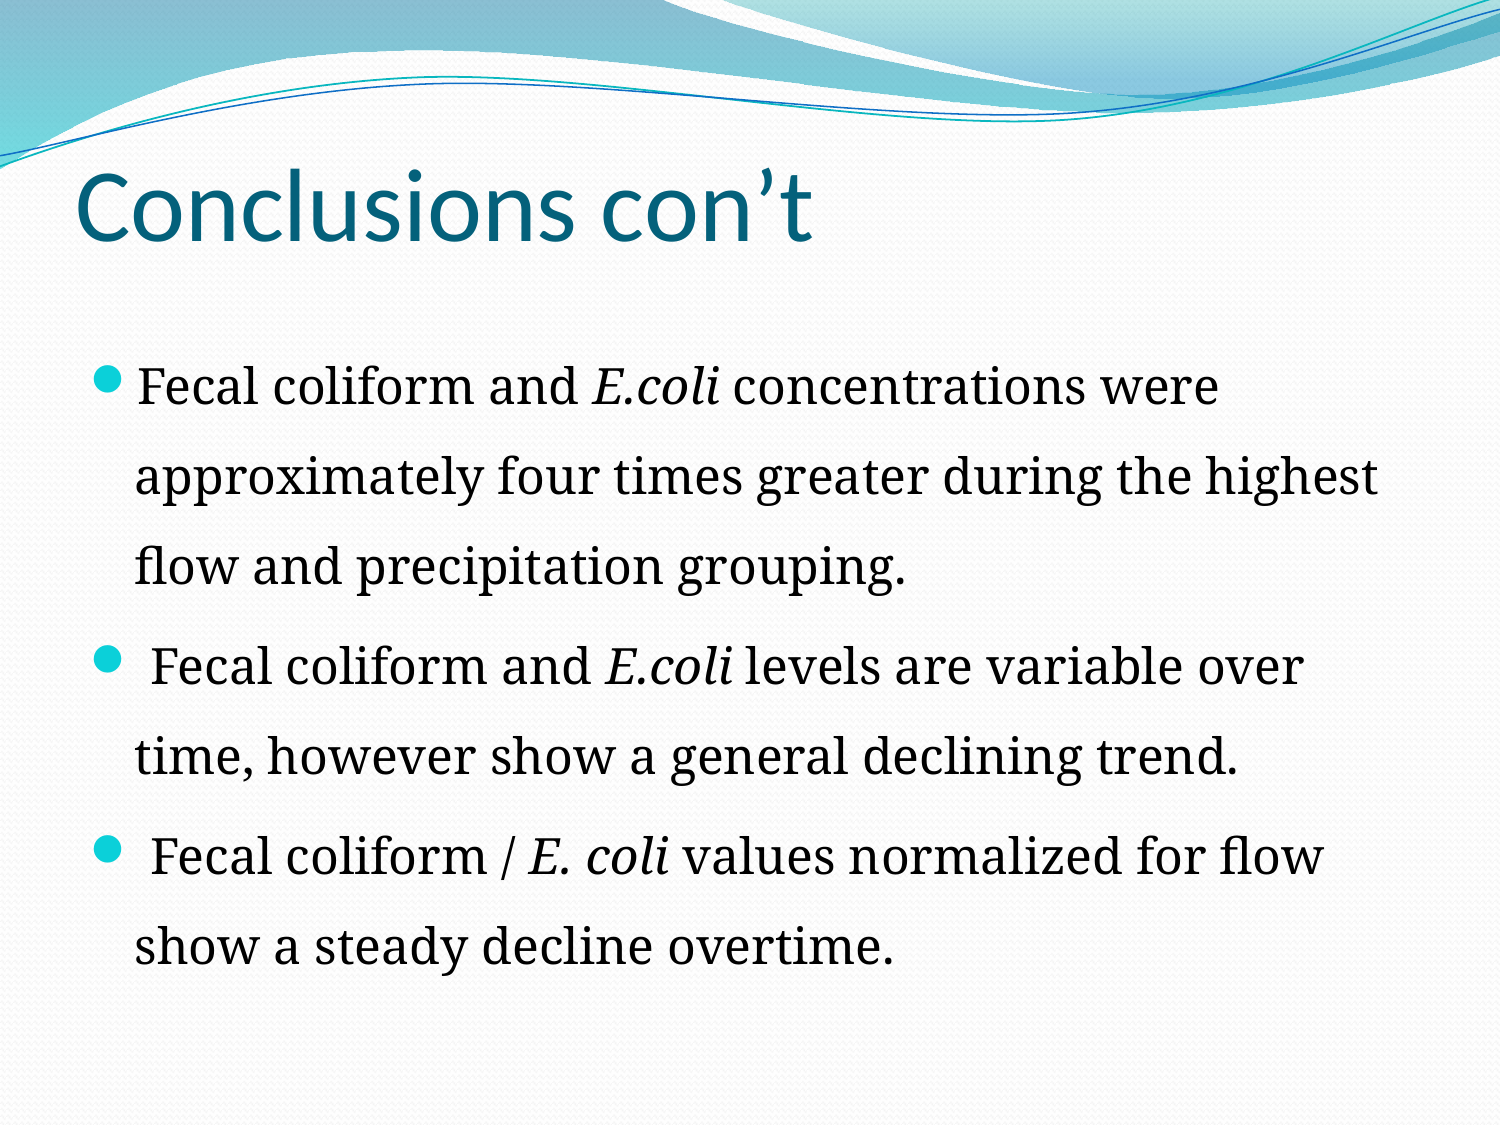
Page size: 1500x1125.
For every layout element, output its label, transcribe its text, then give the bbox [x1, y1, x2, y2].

list Fecal coliform and E.coli concentrations were approximately four times greater during the highest flow and precipitation grouping. Fecal coliform and E.coli levels are variable over time, however show a general declining trend. Fecal coliform / E. coli values normalized for flow show a steady decline overtime. [75, 317, 1425, 1038]
title Conclusions con’t [75, 115, 1425, 263]
